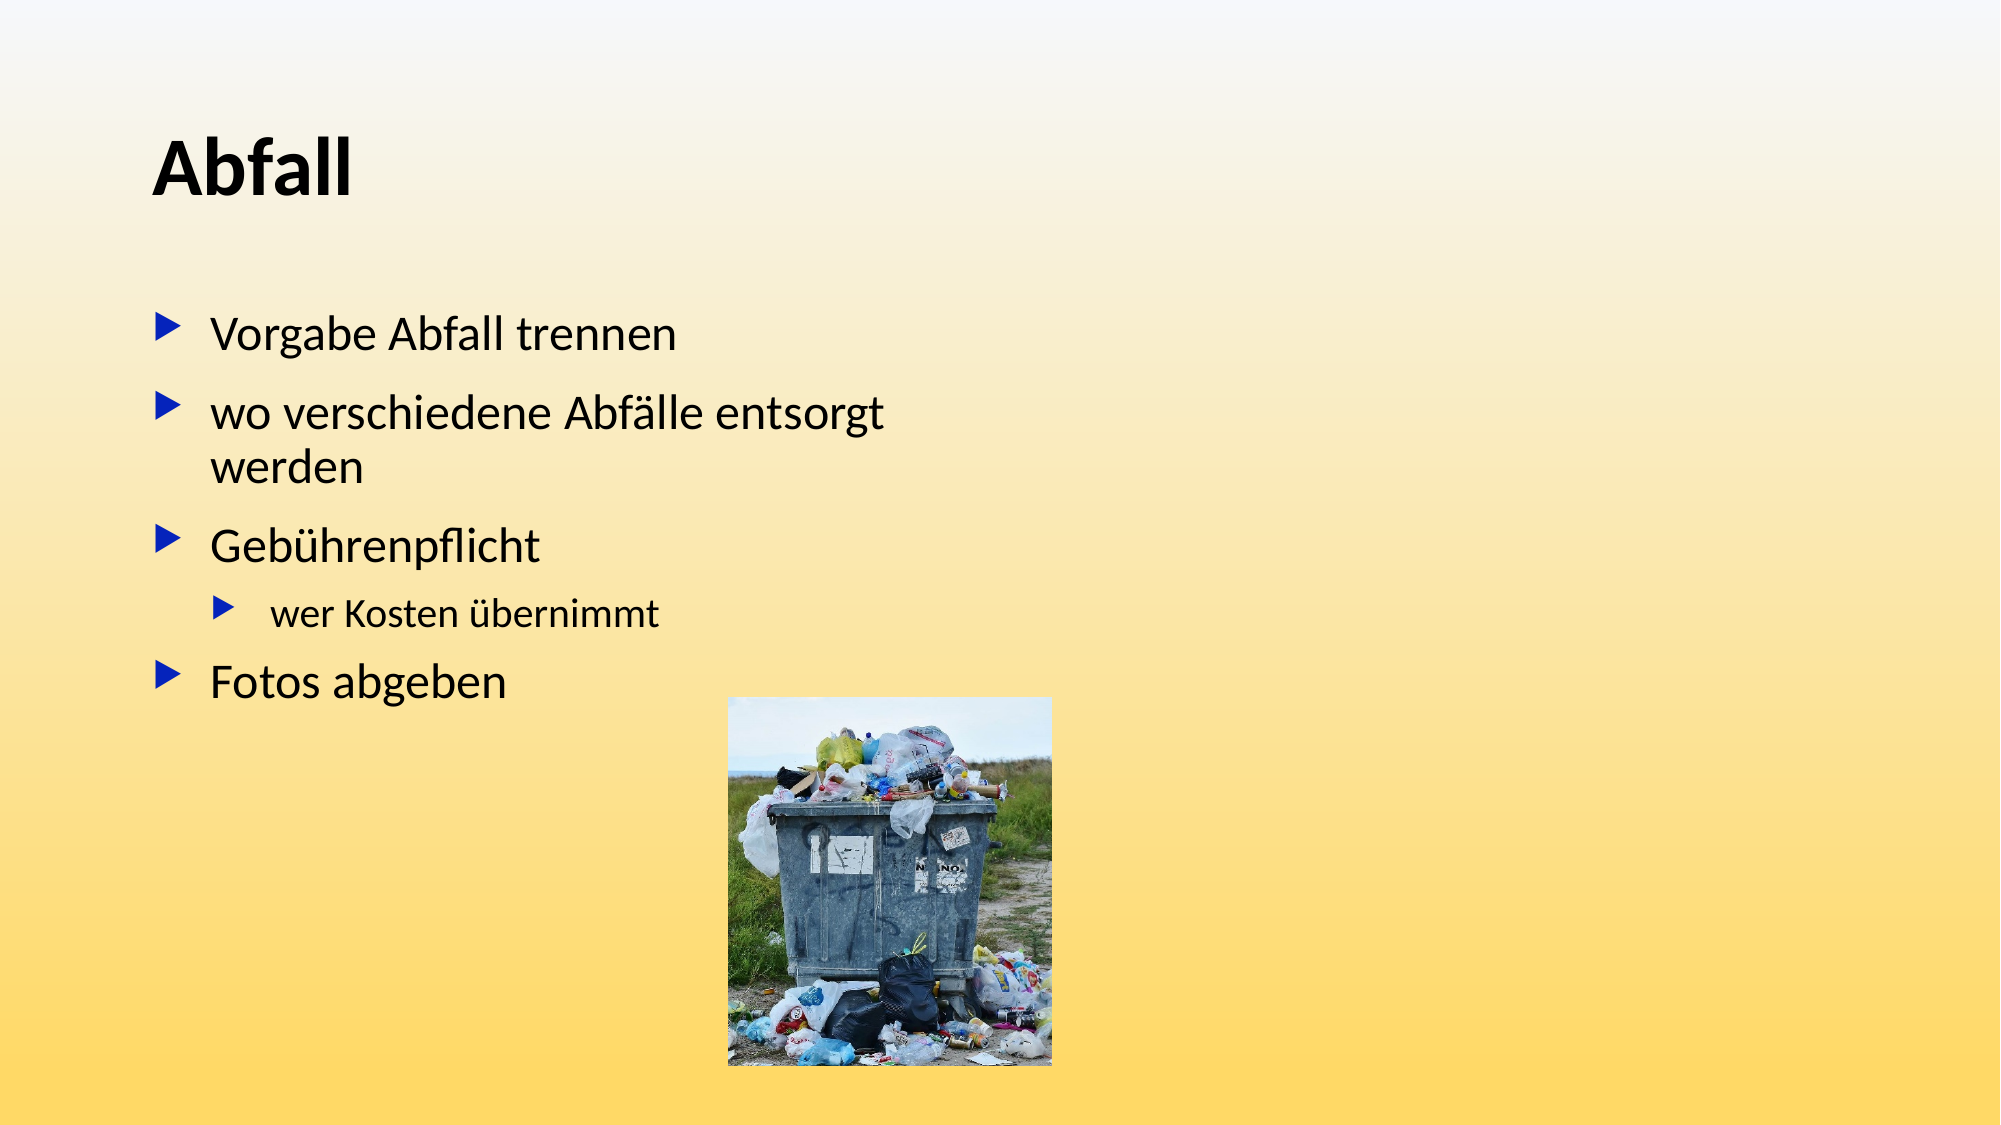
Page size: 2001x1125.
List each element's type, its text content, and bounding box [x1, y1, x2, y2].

list Vorgabe Abfall trennen wo verschiedene Abfälle entsorgt werden Gebührenpflicht wer Kosten übernimmt Fotos abgeben [137, 299, 988, 1014]
picture [728, 697, 1052, 1066]
title Abfall [137, 59, 1863, 278]
